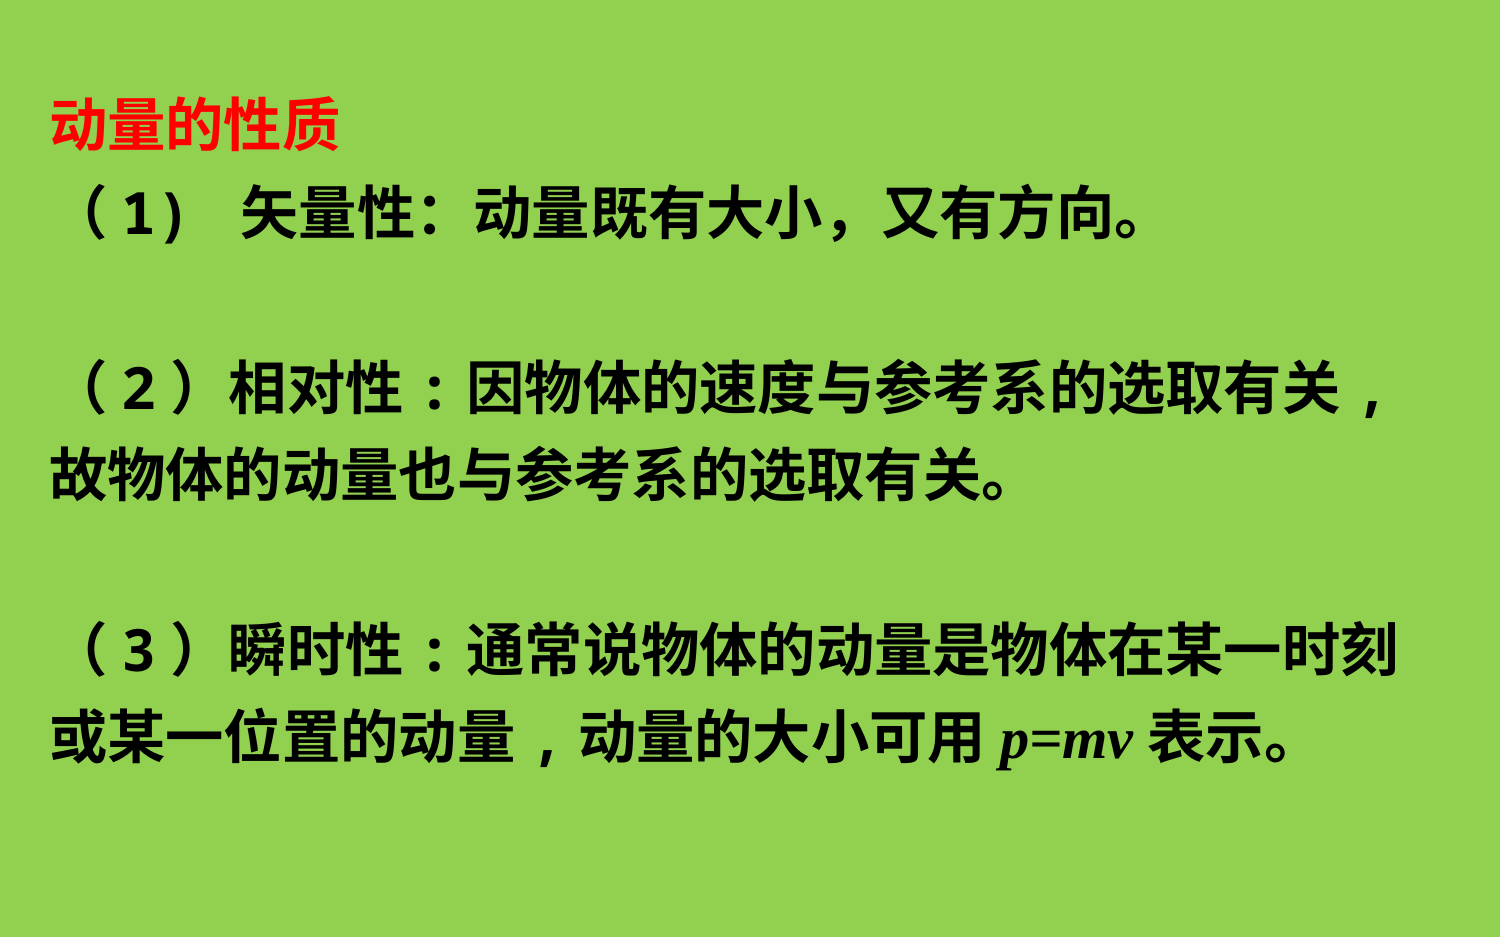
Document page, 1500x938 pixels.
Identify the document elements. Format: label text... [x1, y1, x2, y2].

text_box 动量的性质 （1) 矢量性：动量既有大小，又有方向。 （2）相对性:因物体的速度与参考系的选取有关,故物体的动量也与参考系的选取有关。 （3）瞬时性:通常说物体的动量是物体在某一时刻或某一位置的动量,动量的大小可用p=mv表示。 [34, 63, 1434, 866]
